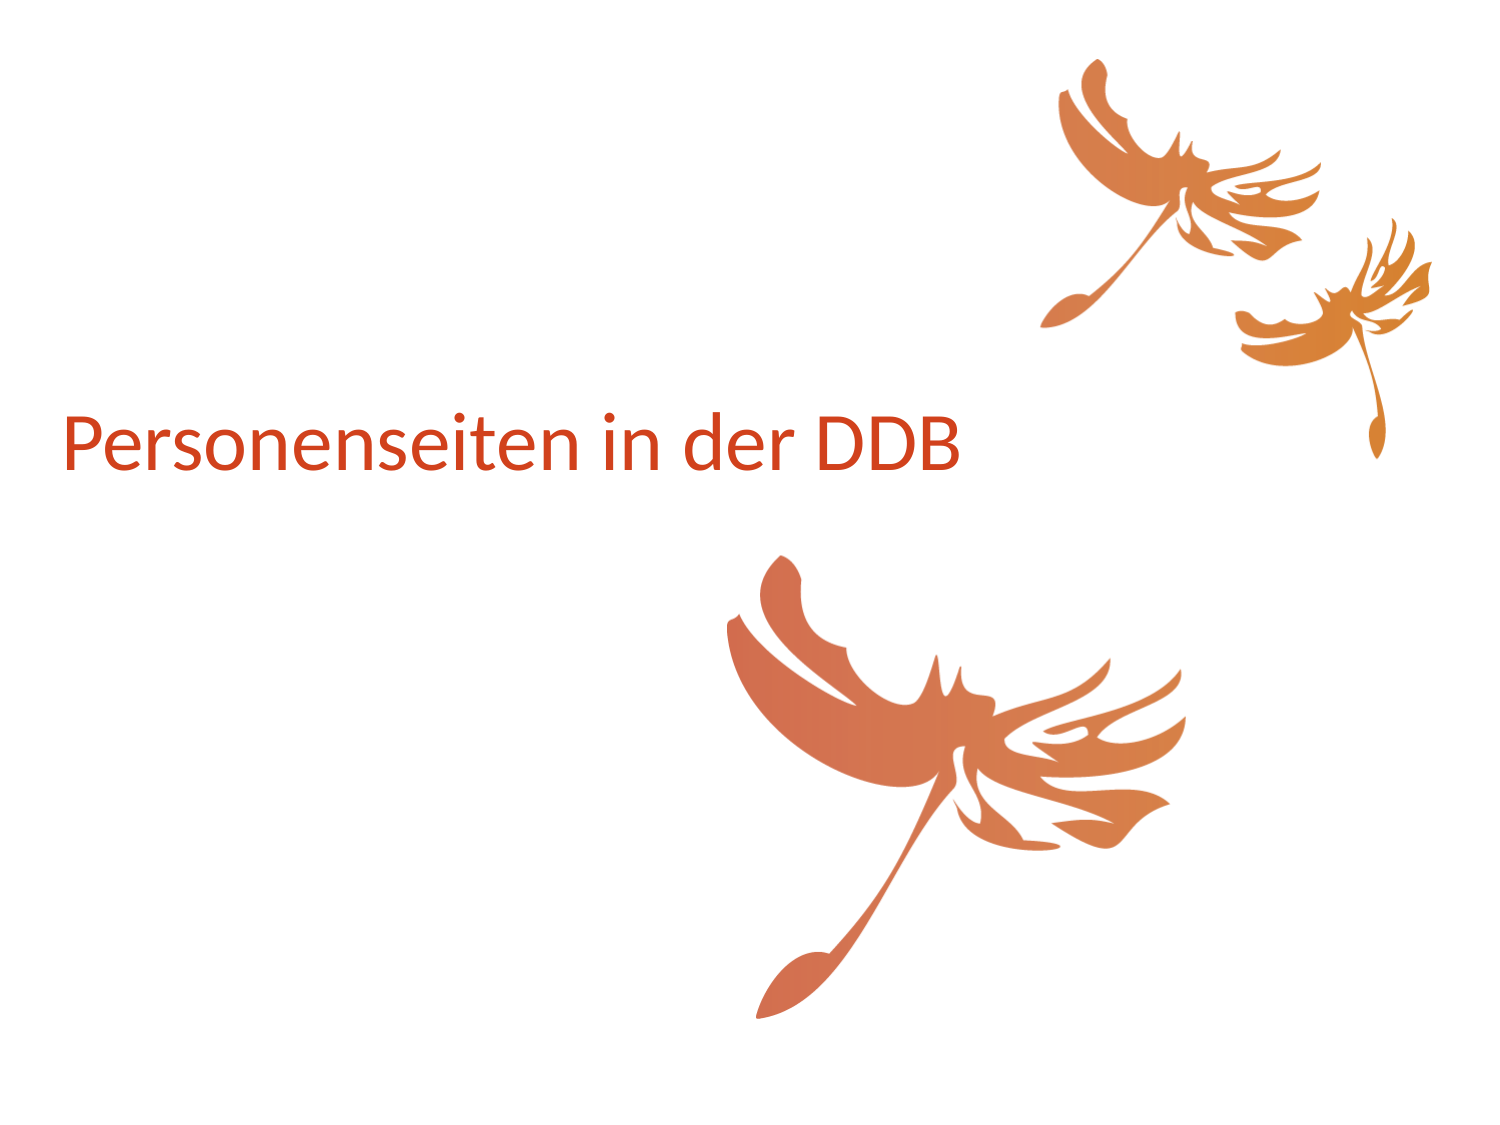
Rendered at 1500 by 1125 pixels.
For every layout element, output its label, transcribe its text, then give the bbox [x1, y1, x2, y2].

picture [727, 59, 1432, 1019]
list Personenseiten in der DDB [46, 379, 1239, 488]
